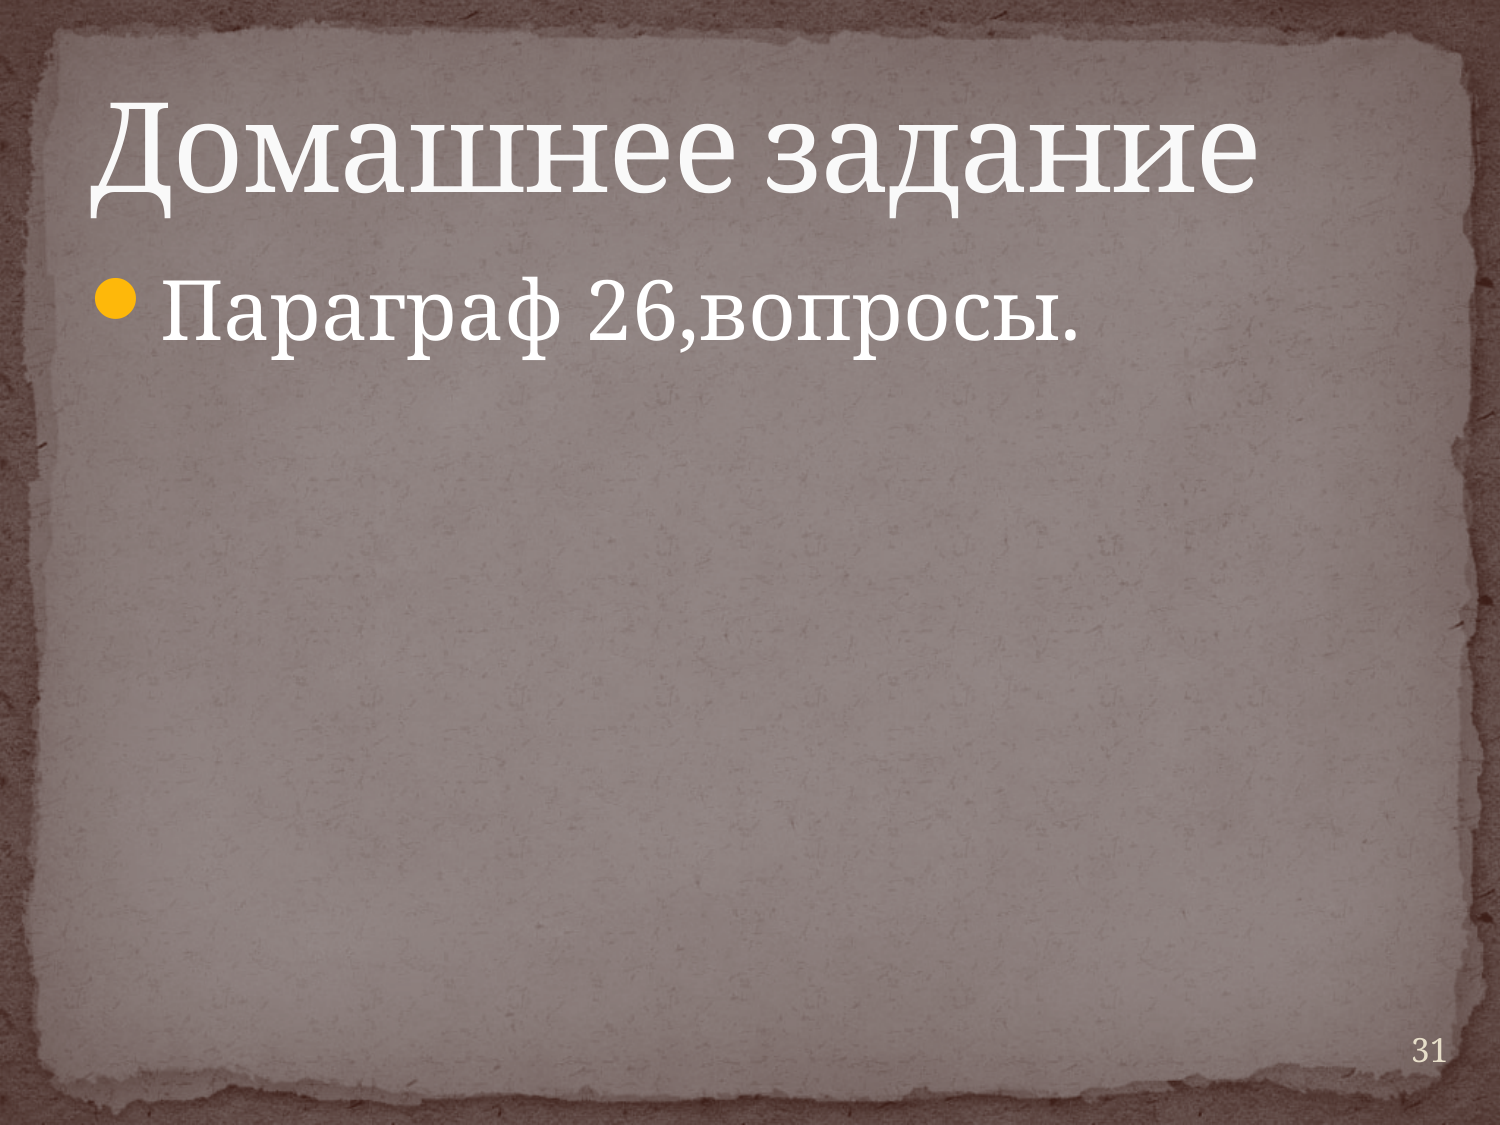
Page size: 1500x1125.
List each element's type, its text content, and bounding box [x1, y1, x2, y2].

slide_number 31 [1379, 1014, 1480, 1089]
list Параграф 26,вопросы. [75, 249, 1425, 1000]
title Домашнее задание [74, 24, 1425, 225]
